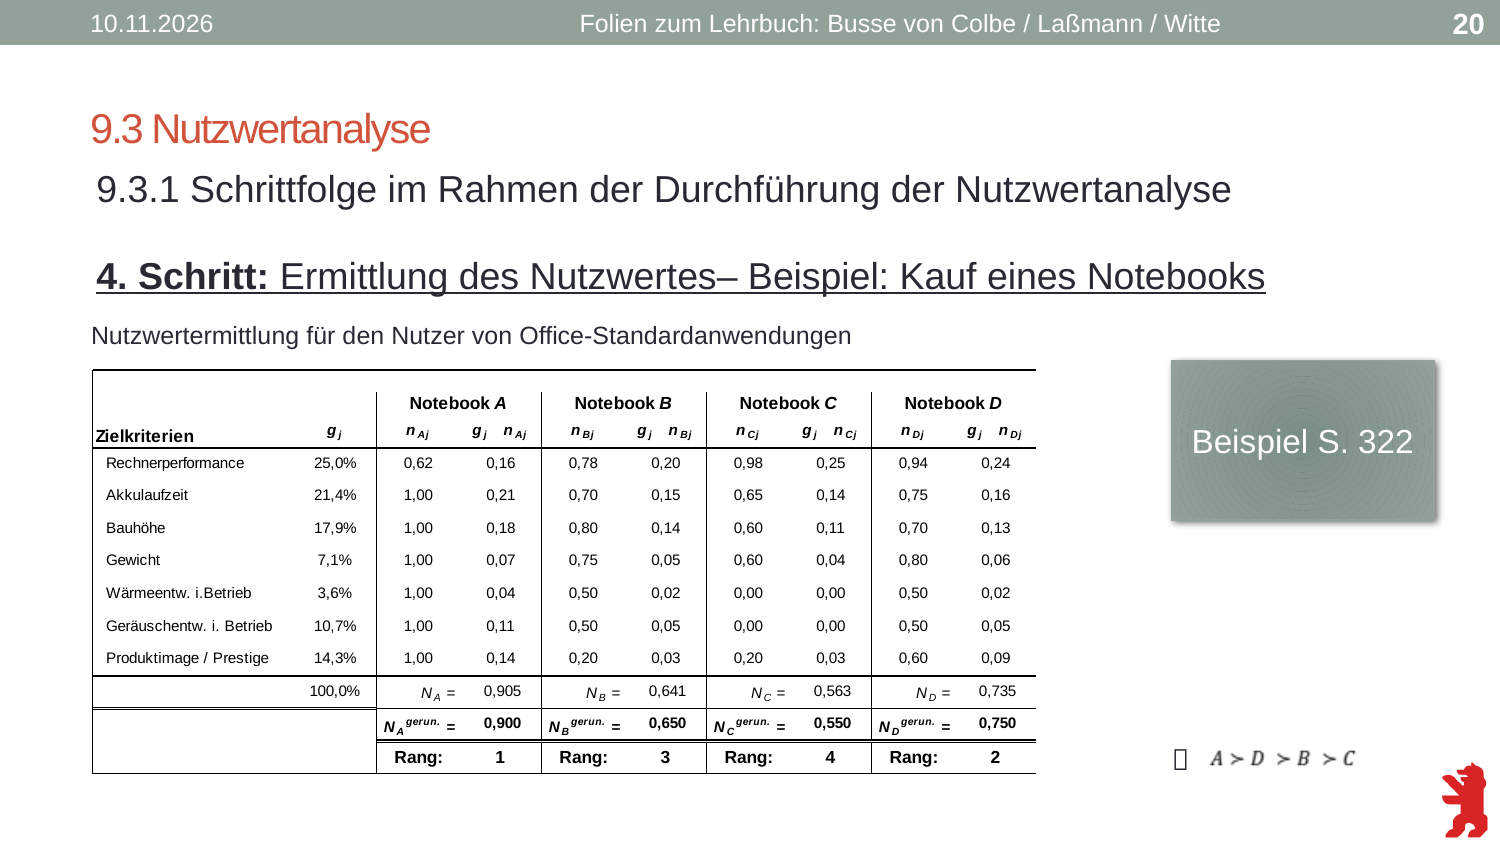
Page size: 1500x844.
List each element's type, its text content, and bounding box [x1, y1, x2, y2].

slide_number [75, 2, 550, 43]
text_box 4. Schritt: Ermittlung des Nutzwertes– Beispiel: Kauf eines Notebooks [81, 244, 1281, 305]
picture [91, 369, 1500, 844]
text_box Nutzwertermittlung für den Nutzer von Office-Standardanwendungen [76, 312, 869, 357]
text_box Beispiel S. 322 [1171, 360, 1435, 521]
slide_number 20 [1325, 2, 1500, 43]
title 9.3 Nutzwertanalyse [75, 65, 1500, 188]
text_box 9.3.1 Schrittfolge im Rahmen der Durchführung der Nutzwertanalyse [81, 157, 1248, 217]
footer Folien zum Lehrbuch: Busse von Colbe / Laßmann / Witte [562, 2, 1238, 43]
